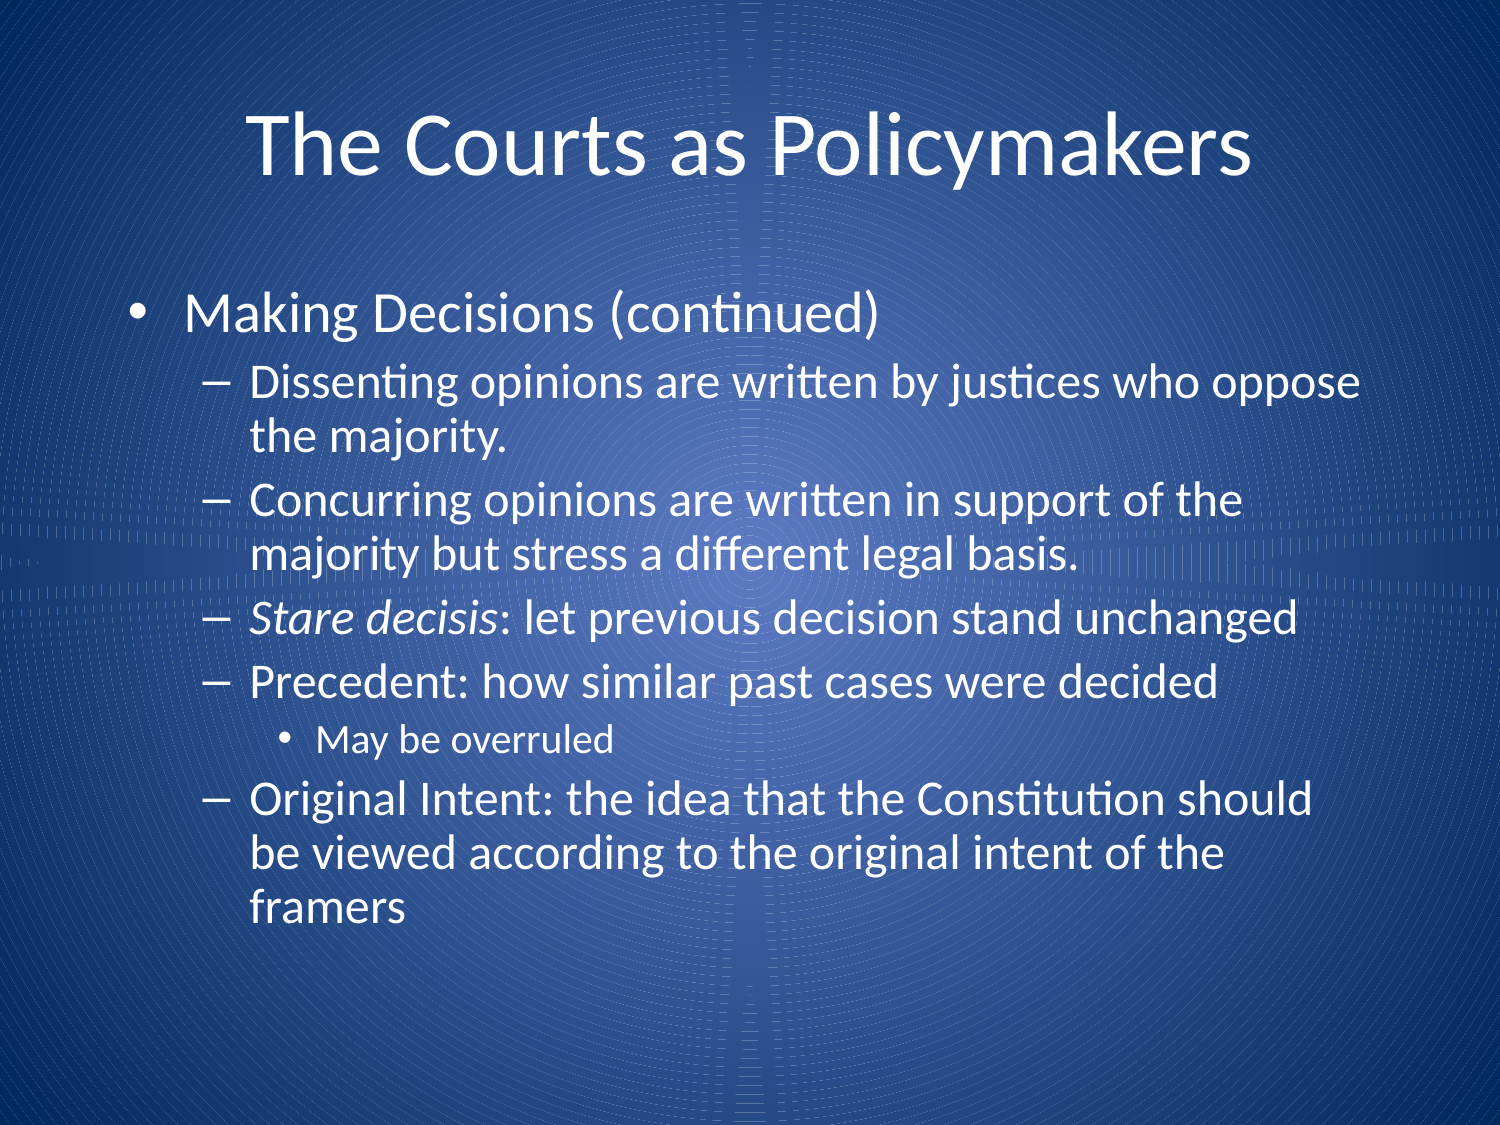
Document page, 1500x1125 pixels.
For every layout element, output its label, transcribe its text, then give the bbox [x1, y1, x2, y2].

list Making Decisions (continued) Dissenting opinions are written by justices who oppose the majority. Concurring opinions are written in support of the majority but stress a different legal basis. Stare decisis: let previous decision stand unchanged Precedent: how similar past cases were decided May be overruled Original Intent: the idea that the Constitution should be viewed according to the original intent of the framers [112, 275, 1388, 1013]
title The Courts as Policymakers [75, 45, 1425, 233]
